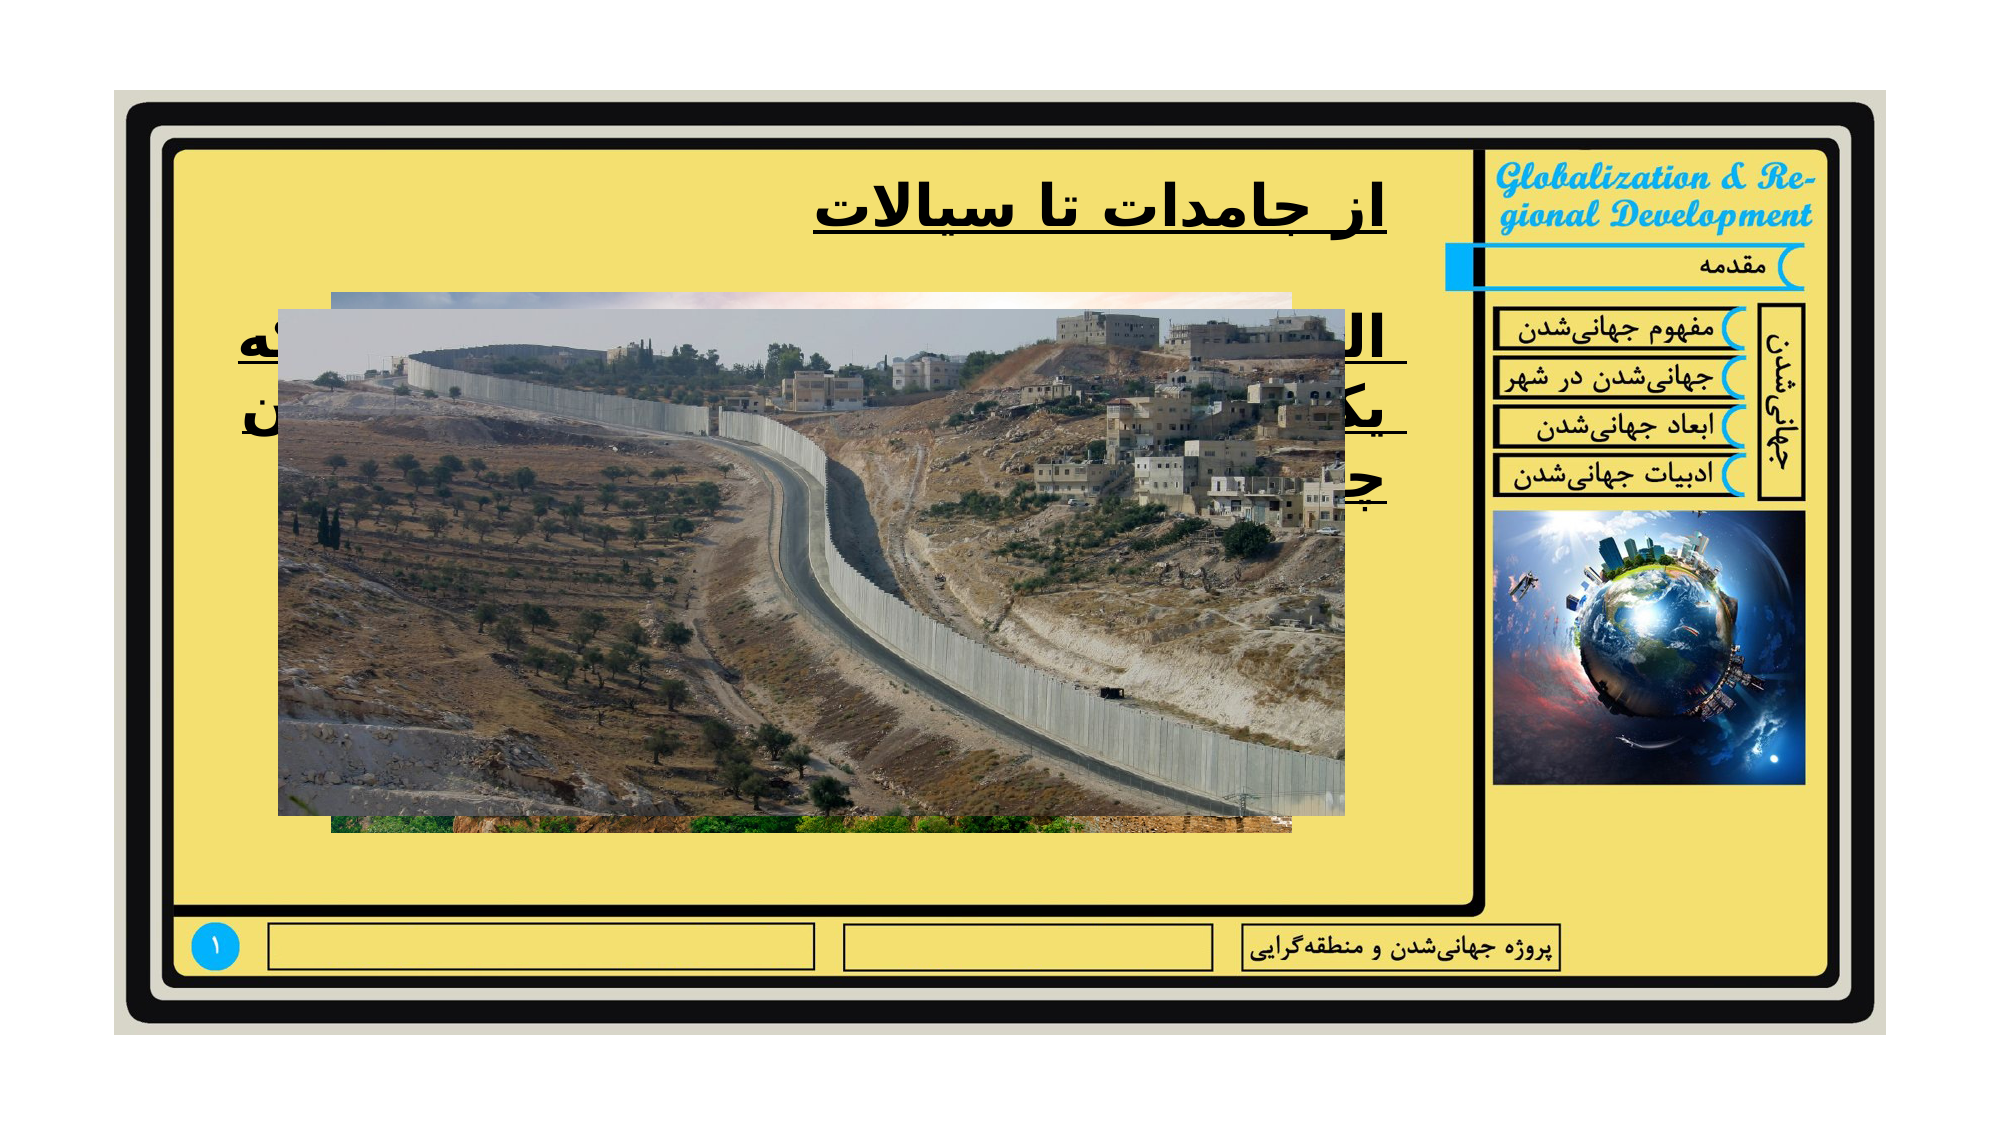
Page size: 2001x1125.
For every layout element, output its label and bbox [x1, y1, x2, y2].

picture [114, 90, 1886, 1035]
